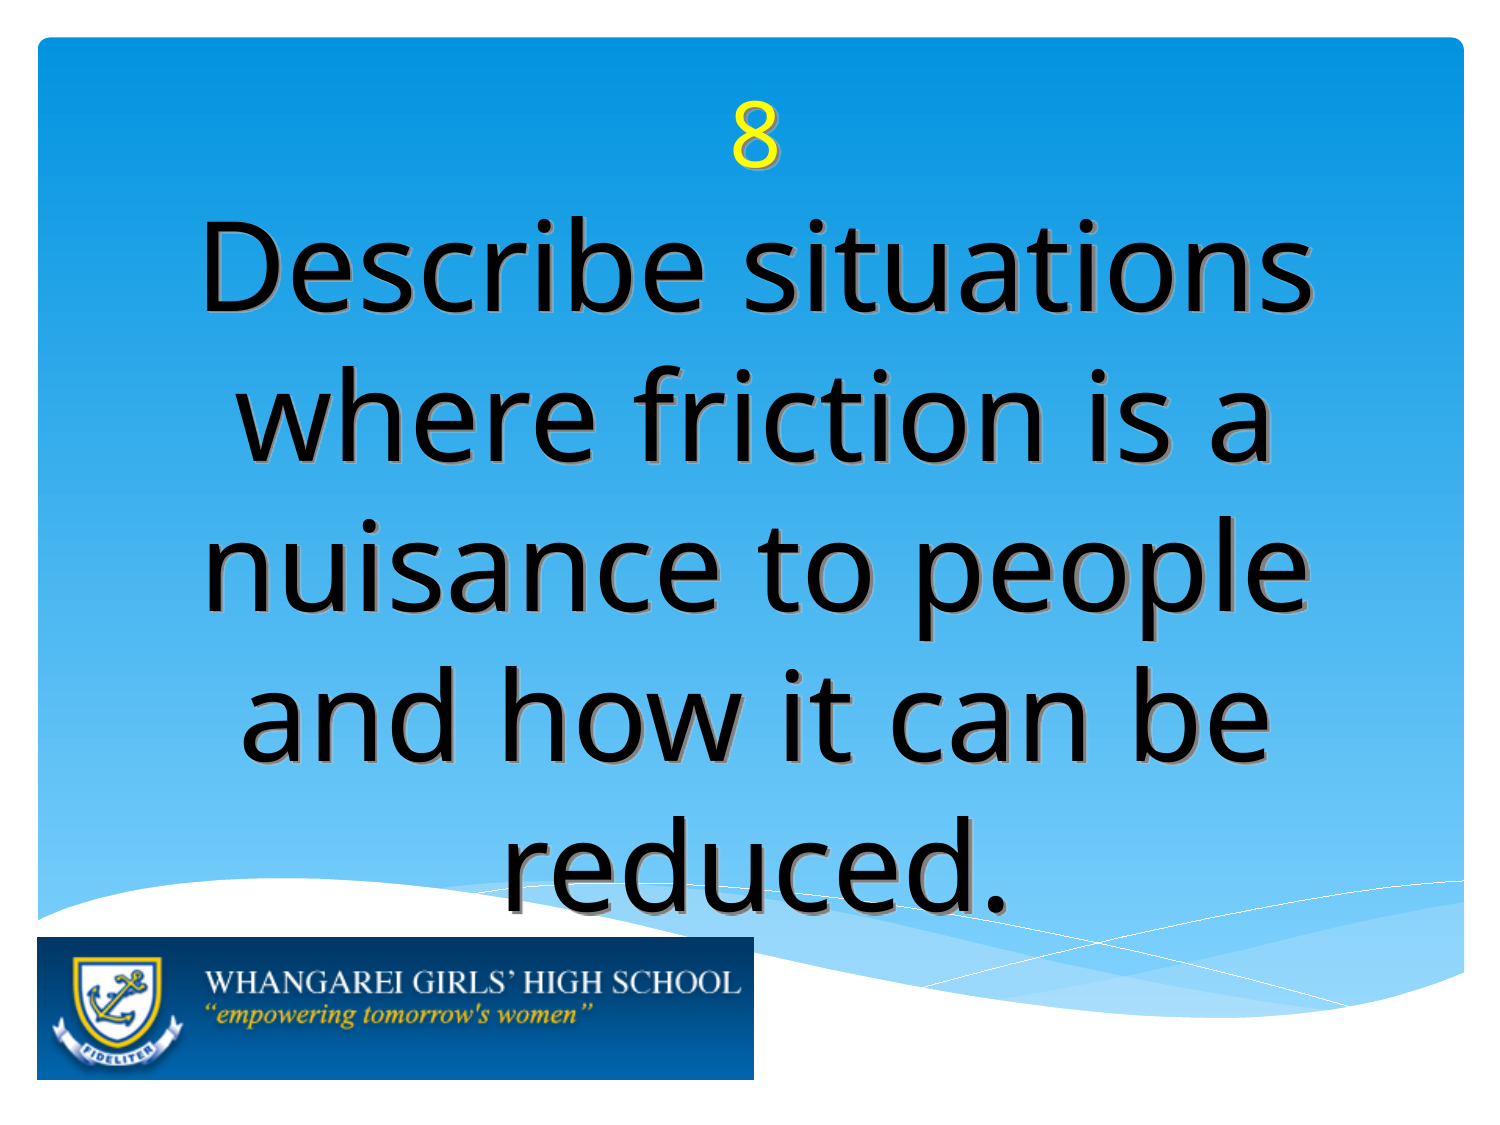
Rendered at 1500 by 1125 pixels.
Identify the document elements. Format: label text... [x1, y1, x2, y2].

picture [37, 937, 754, 1080]
text_box 8 Describe situations where friction is a nuisance to people and how it can be reduced. [74, 99, 1438, 913]
